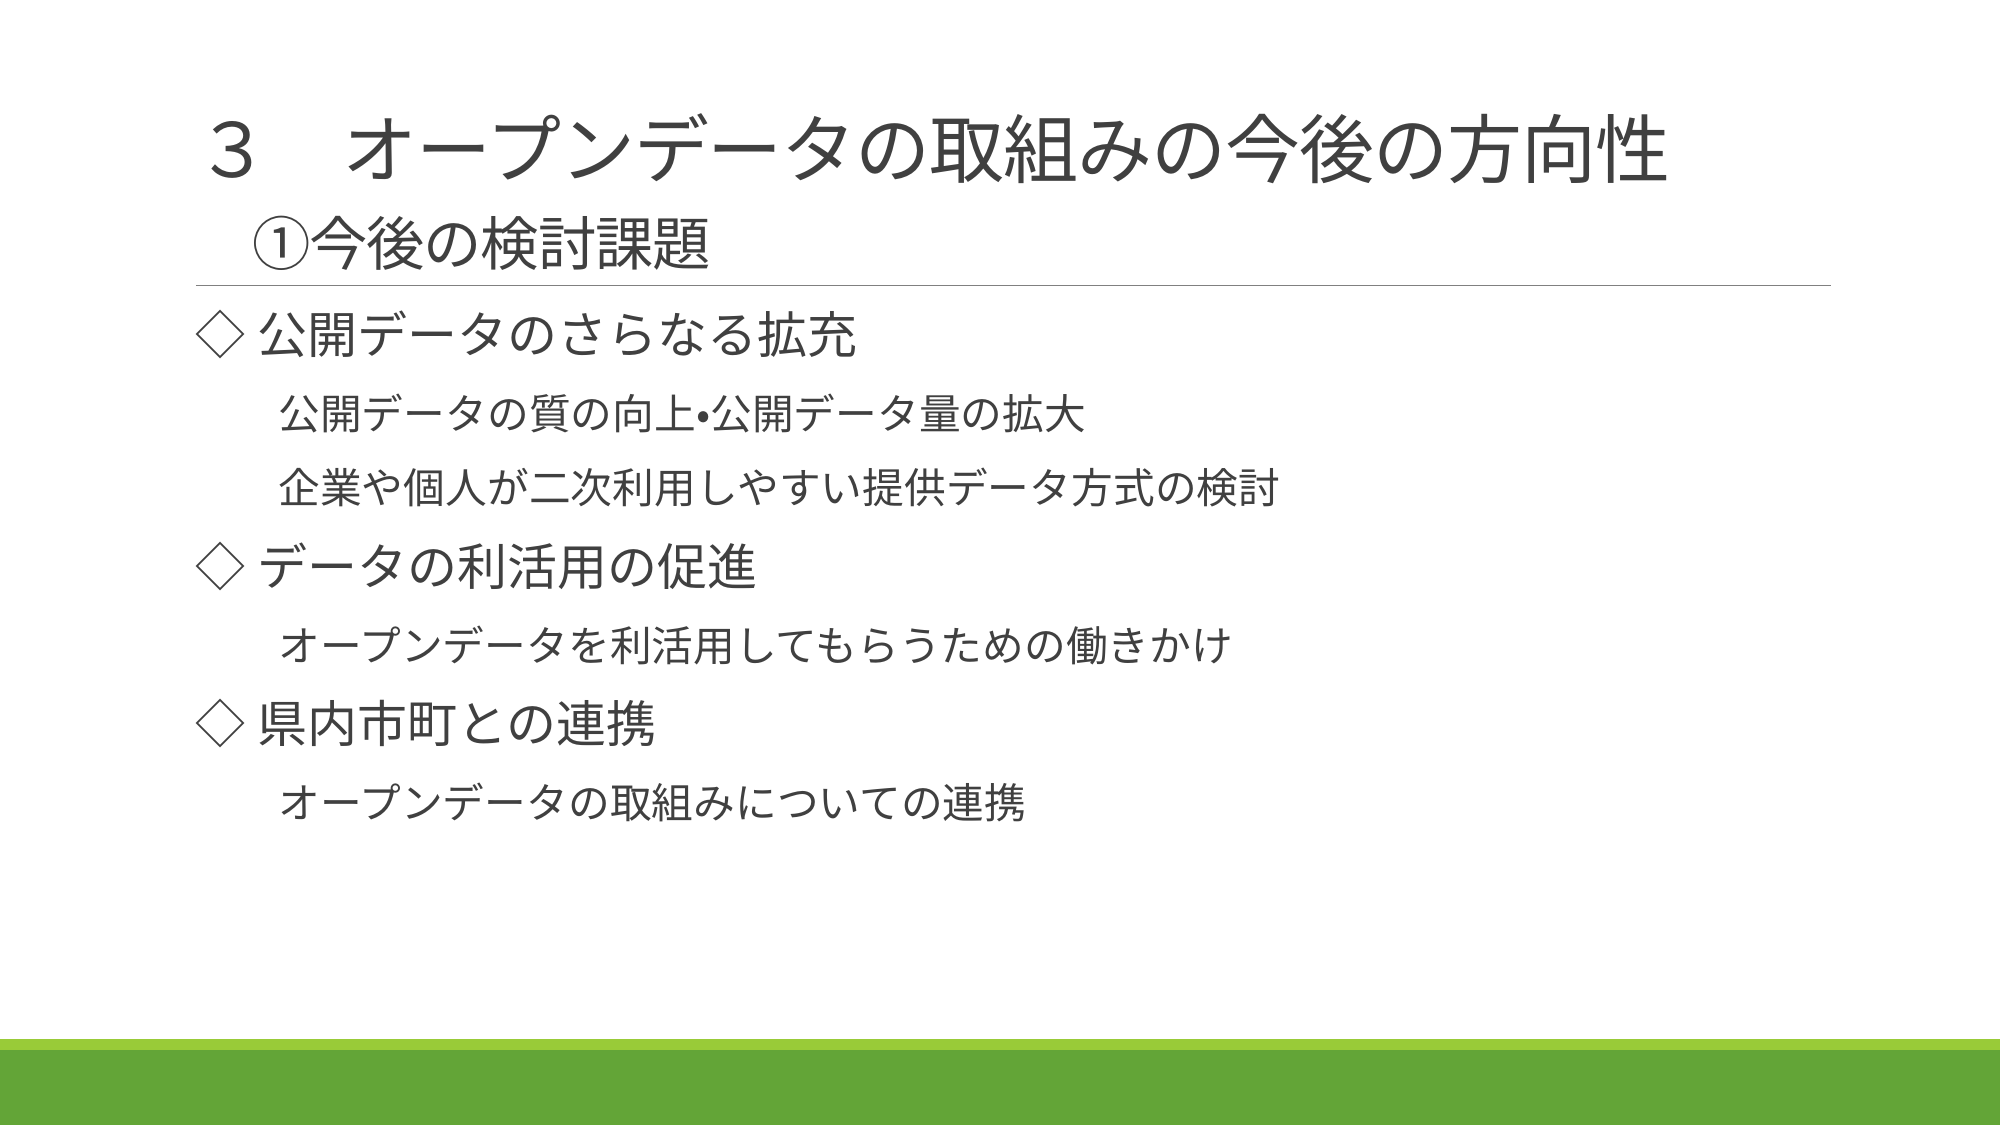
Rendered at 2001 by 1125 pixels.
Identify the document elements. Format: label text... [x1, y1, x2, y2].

list ◇公開データのさらなる拡充 公開データの質の向上・公開データ量の拡大 企業や個人が二次利用しやすい提供データ方式の検討 ◇データの利活用の促進 オープンデータを利活用してもらうための働きかけ ◇県内市町との連携 オープンデータの取組みについての連携 [180, 302, 1830, 963]
title ３ オープンデータの取組みの今後の方向性 ①今後の検討課題 [180, 47, 1830, 285]
